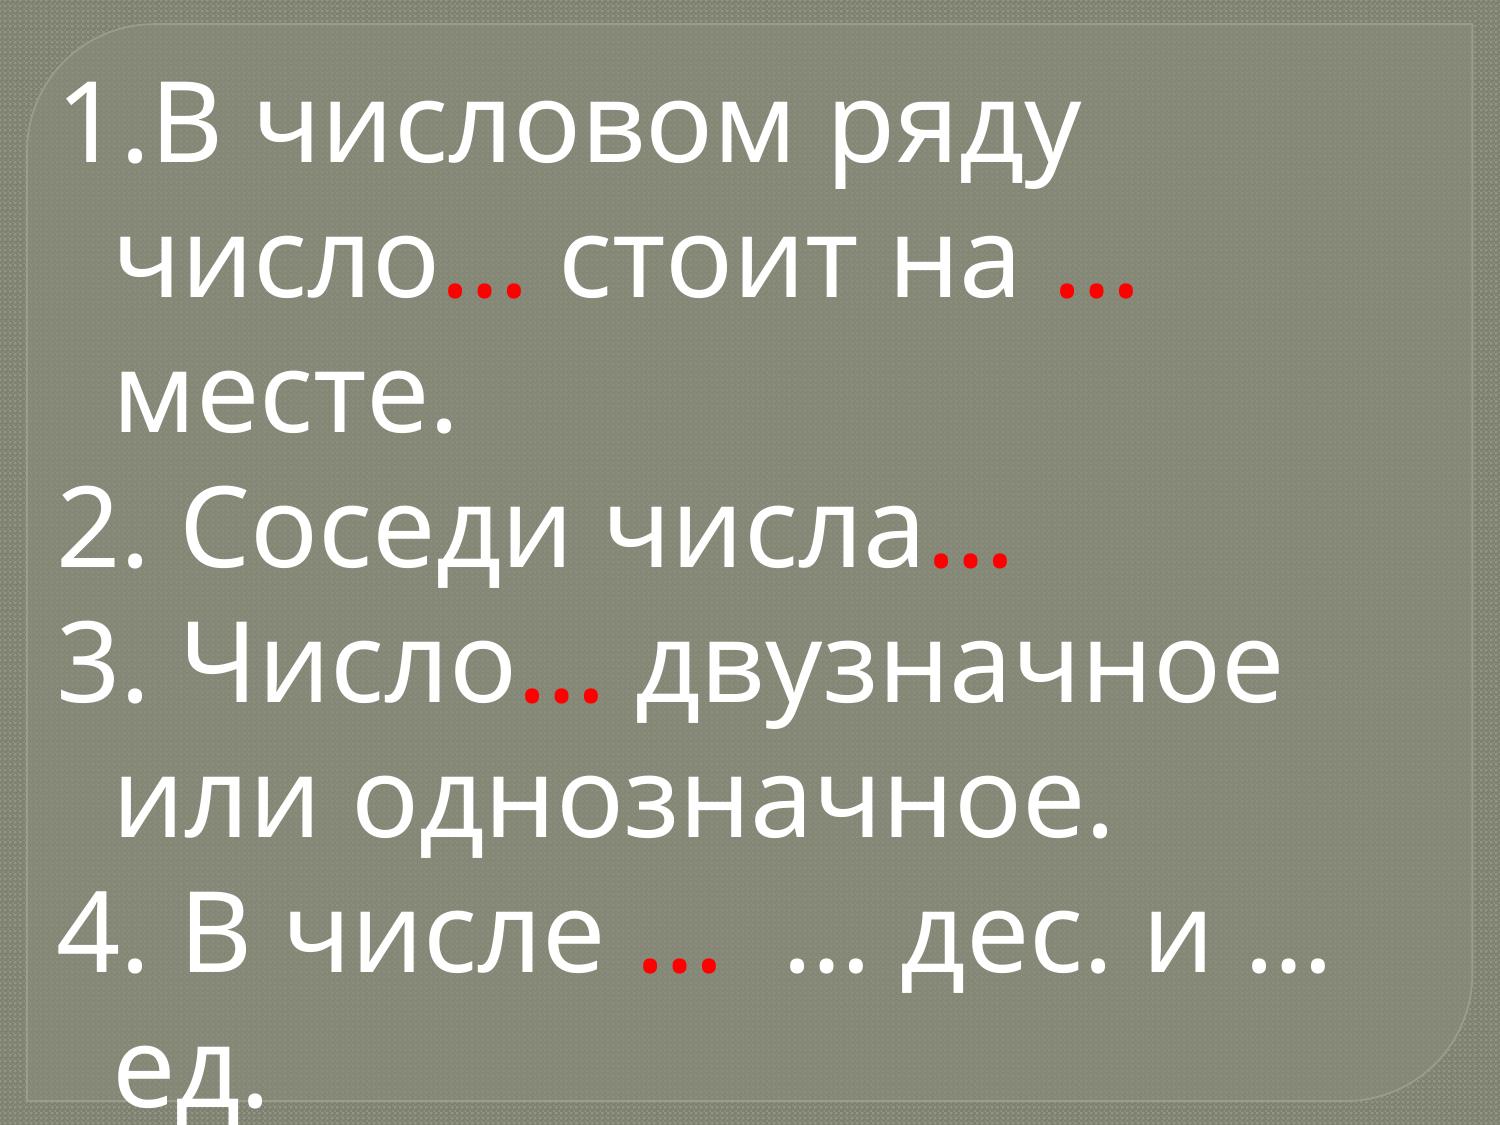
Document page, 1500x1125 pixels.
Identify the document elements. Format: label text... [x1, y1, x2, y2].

text_box В числовом ряду число… стоит на … месте. Соседи числа… Число… двузначное или однозначное. В числе … … дес. и … ед. [41, 42, 1459, 1125]
